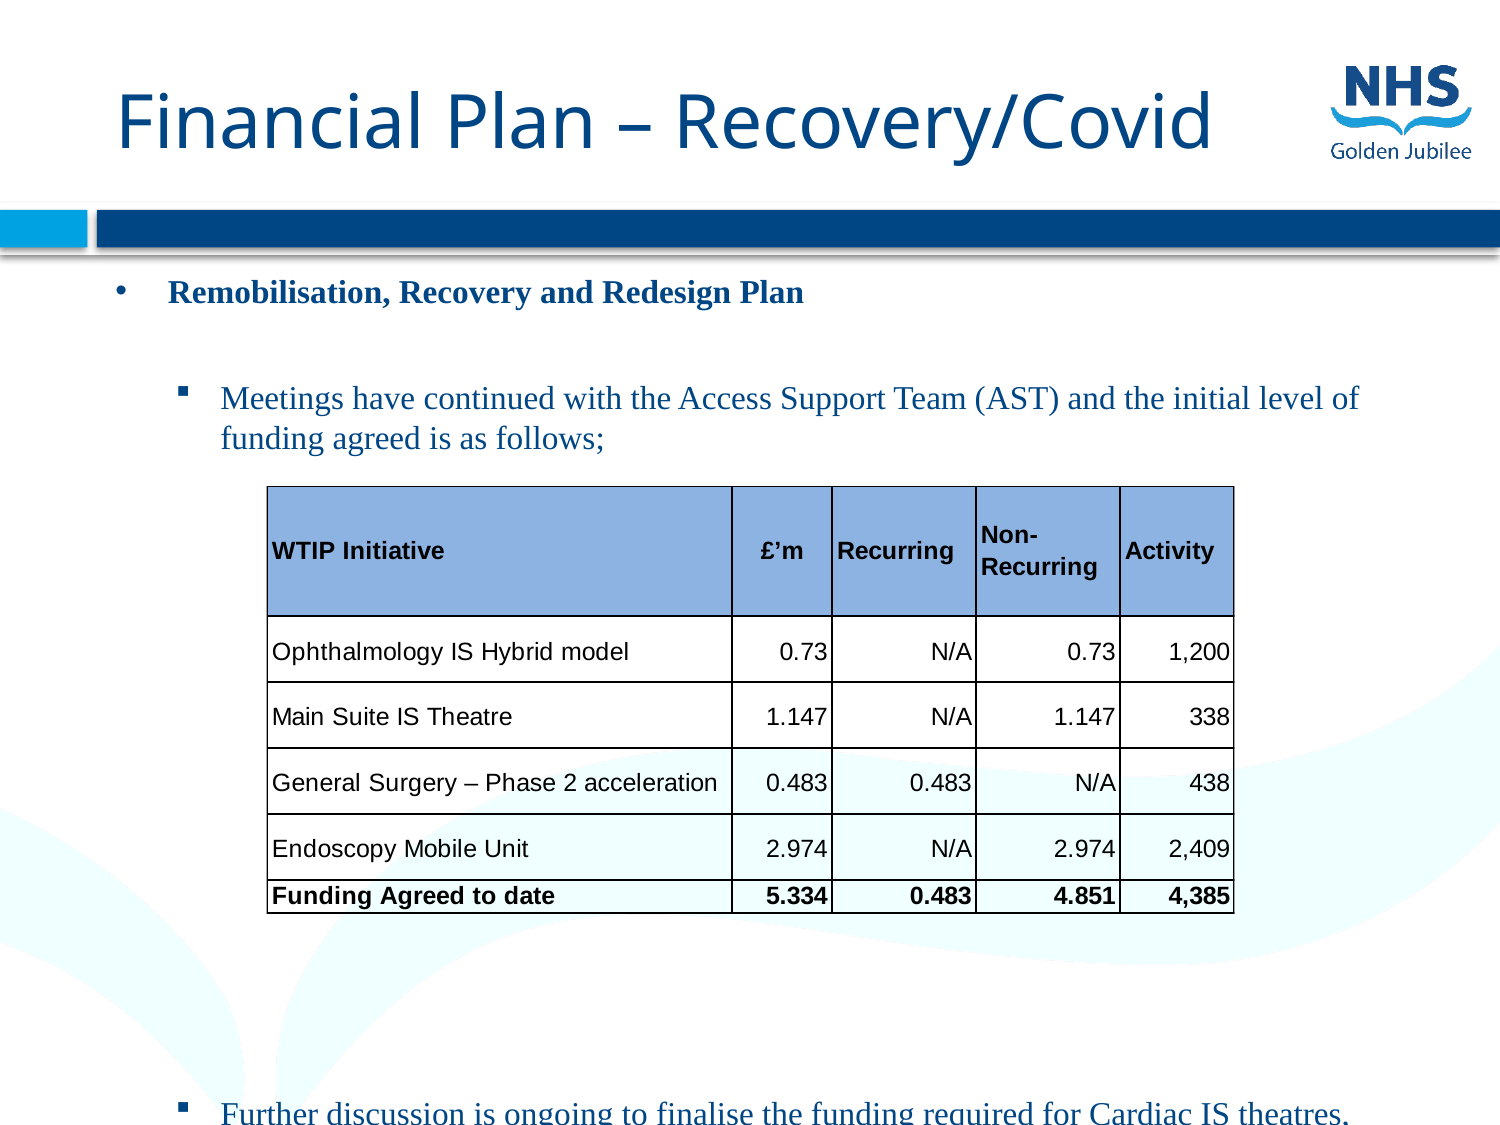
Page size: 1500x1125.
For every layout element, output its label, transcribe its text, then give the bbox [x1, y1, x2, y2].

title Financial Plan – Recovery/Covid [100, 37, 1438, 200]
picture [1438, 65, 1472, 164]
picture [266, 485, 1236, 915]
list Remobilisation, Recovery and Redesign Plan Meetings have continued with the Access Support Team (AST) and the initial level of funding agreed is as follows; Further discussion is ongoing to finalise the funding required for Cardiac IS theatres, Mobile Cath lab and Cardiology weekend sessions of £0.874m [100, 262, 1438, 1091]
